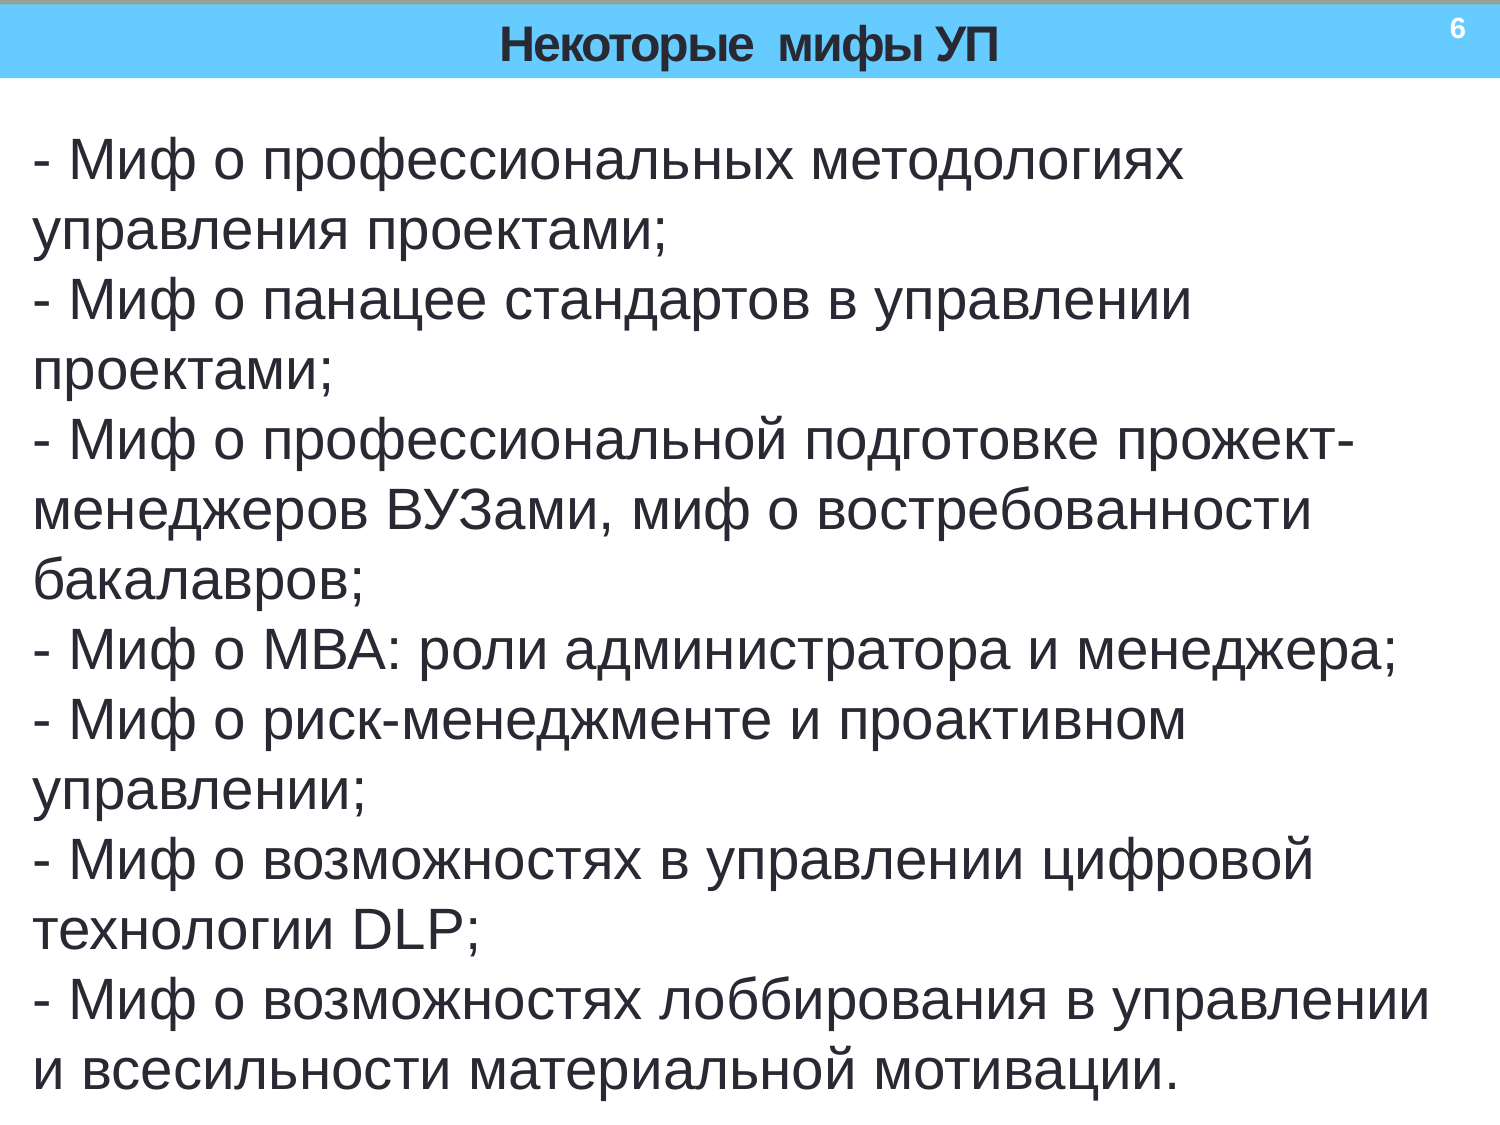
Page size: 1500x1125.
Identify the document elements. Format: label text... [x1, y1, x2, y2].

title Некоторые мифы УП [0, 4, 1500, 79]
slide_number 6 [1435, 0, 1484, 54]
text_box - Миф о профессиональных методологиях управления проектами; - Миф о панацее стандартов в управлении проектами; - Миф о профессиональной подготовке прожект-менеджеров ВУЗами, миф о востребованности бакалавров; - Миф о МВА: роли администратора и менеджера; - Миф о риск-менеджменте и проактивном управлении; - Миф о возможностях в управлении цифровой технологии DLP; - Миф о возможностях лоббирования в управлении и всесильности материальной мотивации. [17, 113, 1471, 1125]
